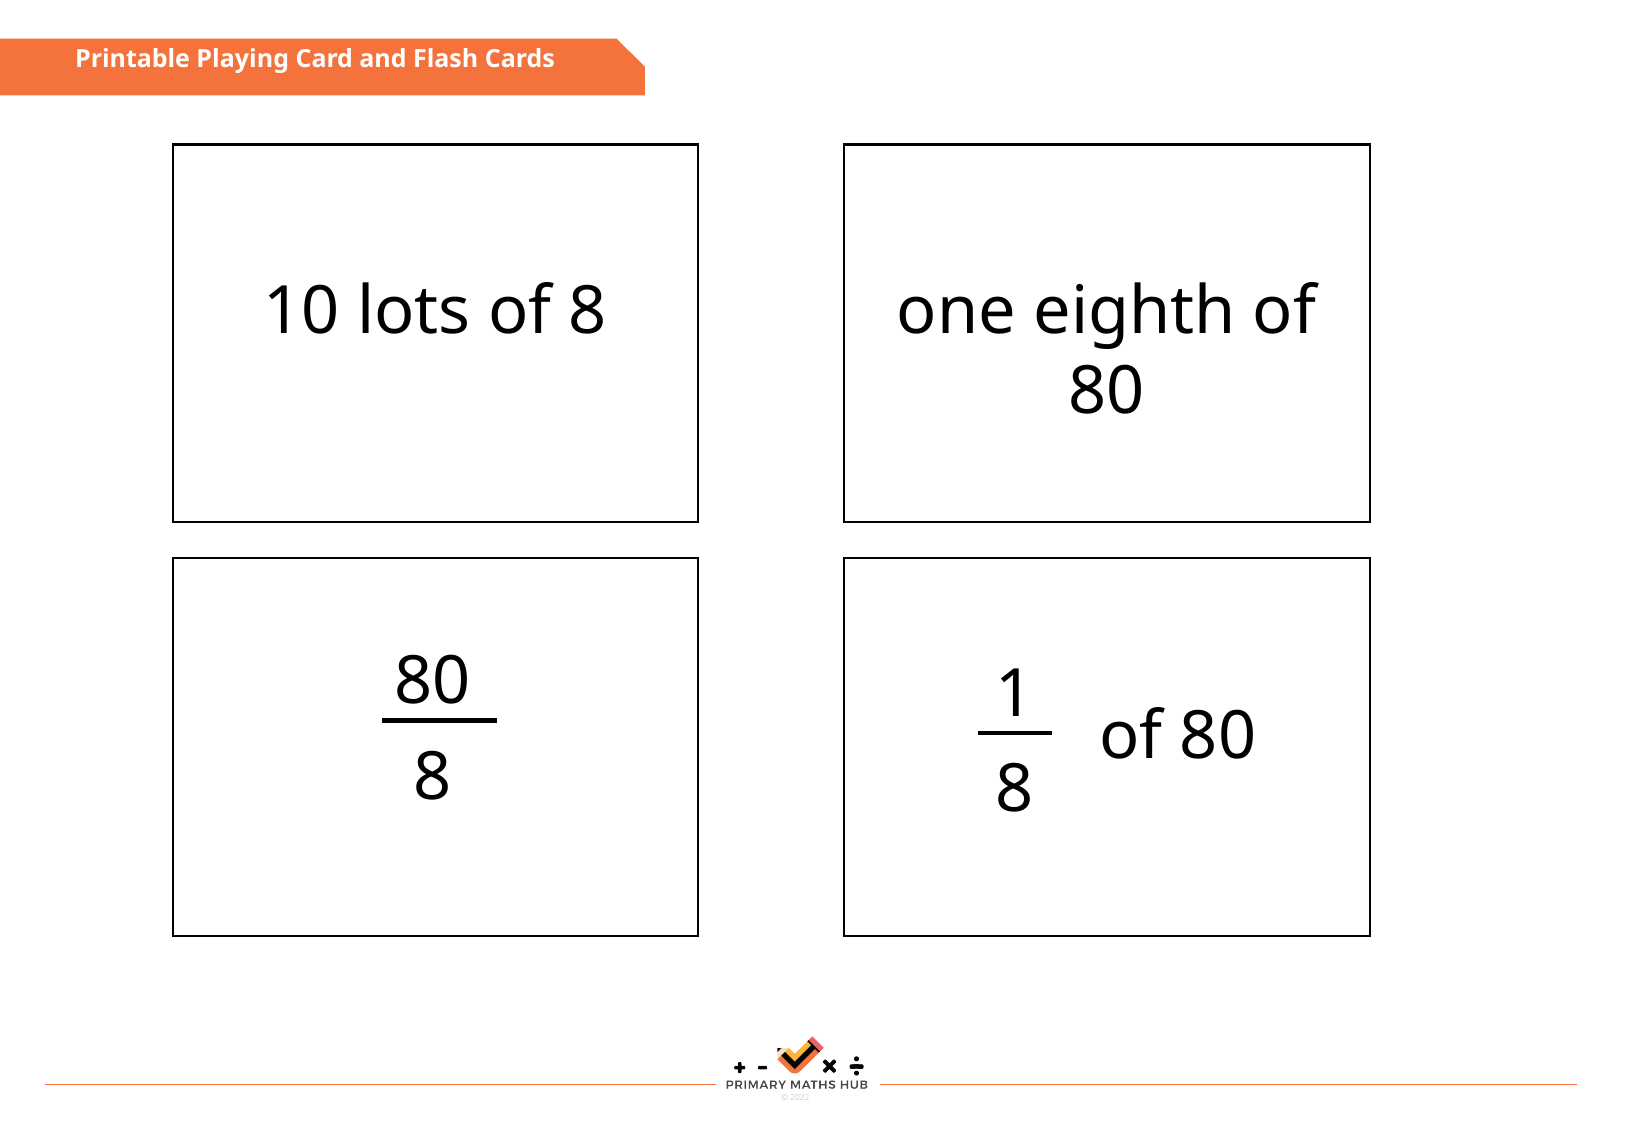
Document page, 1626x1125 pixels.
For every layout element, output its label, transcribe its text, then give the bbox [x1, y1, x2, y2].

text_box [172, 355, 699, 523]
table_header 80 [368, 625, 497, 720]
text_box Printable Playing Card and Flash Cards [0, 37, 646, 97]
table_header 1 [978, 638, 1052, 731]
text_box [172, 557, 699, 937]
text_box of 80 [1058, 684, 1298, 780]
text_box [843, 557, 1371, 937]
table_cell 8 [978, 735, 1052, 828]
text_box © 2022 [720, 1084, 870, 1110]
picture [722, 1034, 872, 1094]
text_box [843, 143, 1371, 523]
text_box one eighth of 80 [844, 259, 1370, 435]
table_cell 8 [368, 720, 497, 815]
text_box 10 lots of 8 [172, 259, 699, 355]
text_box [172, 143, 699, 259]
